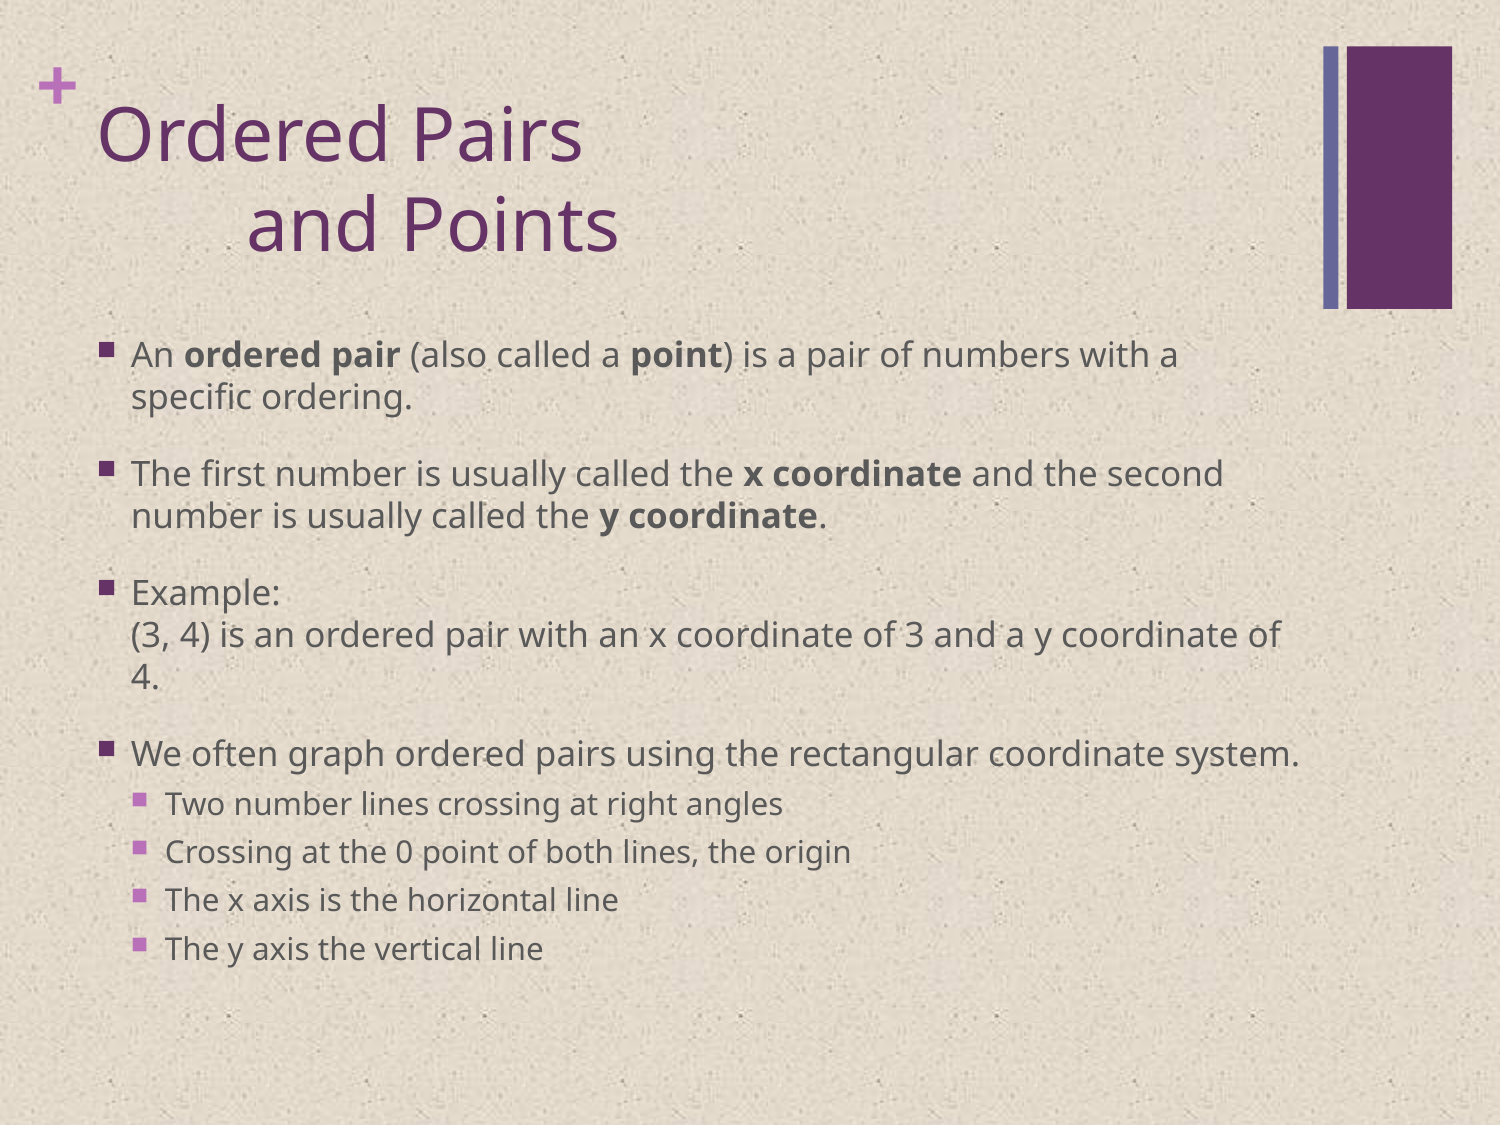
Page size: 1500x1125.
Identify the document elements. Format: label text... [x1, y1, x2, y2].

title Ordered Pairs and Points [81, 79, 1322, 263]
picture [0, 0, 1500, 1125]
list An ordered pair (also called a point) is a pair of numbers with a specific ordering. The first number is usually called the x coordinate and the second number is usually called the y coordinate. Example: (3, 4) is an ordered pair with an x coordinate of 3 and a y coordinate of 4. We often graph ordered pairs using the rectangular coordinate system. Two number lines crossing at right angles Crossing at the 0 point of both lines, the origin The x axis is the horizontal line The y axis the vertical line [81, 324, 1322, 1005]
